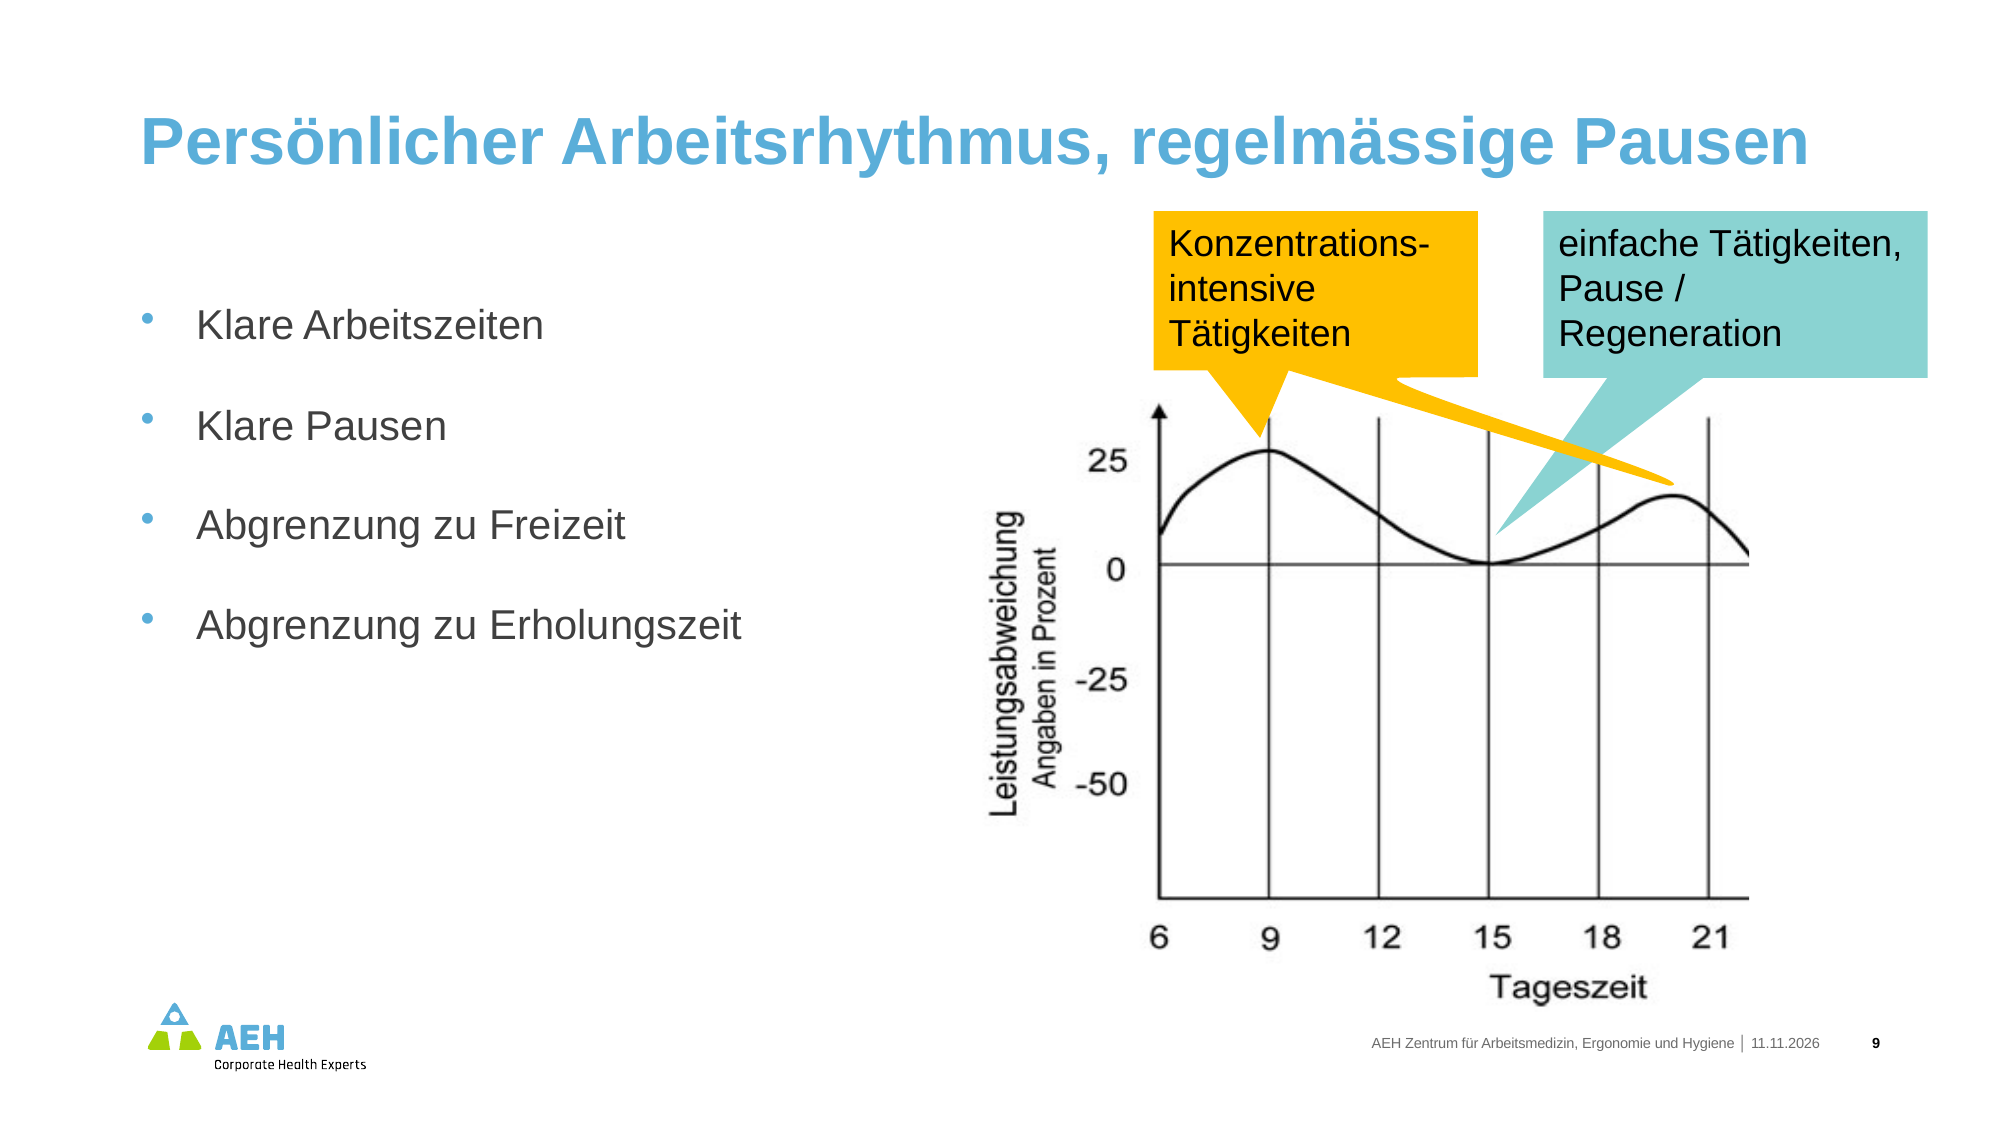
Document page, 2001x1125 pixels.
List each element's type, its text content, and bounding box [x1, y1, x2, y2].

text_box Konzentrations- intensive Tätigkeiten [1153, 211, 1478, 384]
title Persönlicher Arbeitsrhythmus, regelmässige Pausen [125, 89, 1886, 257]
text_box einfache Tätigkeiten, Pause / Regeneration [1543, 211, 1928, 384]
picture [952, 386, 1750, 1012]
list Klare Arbeitszeiten Klare Pausen Abgrenzung zu Freizeit Abgrenzung zu Erholungszeit [125, 290, 975, 1000]
